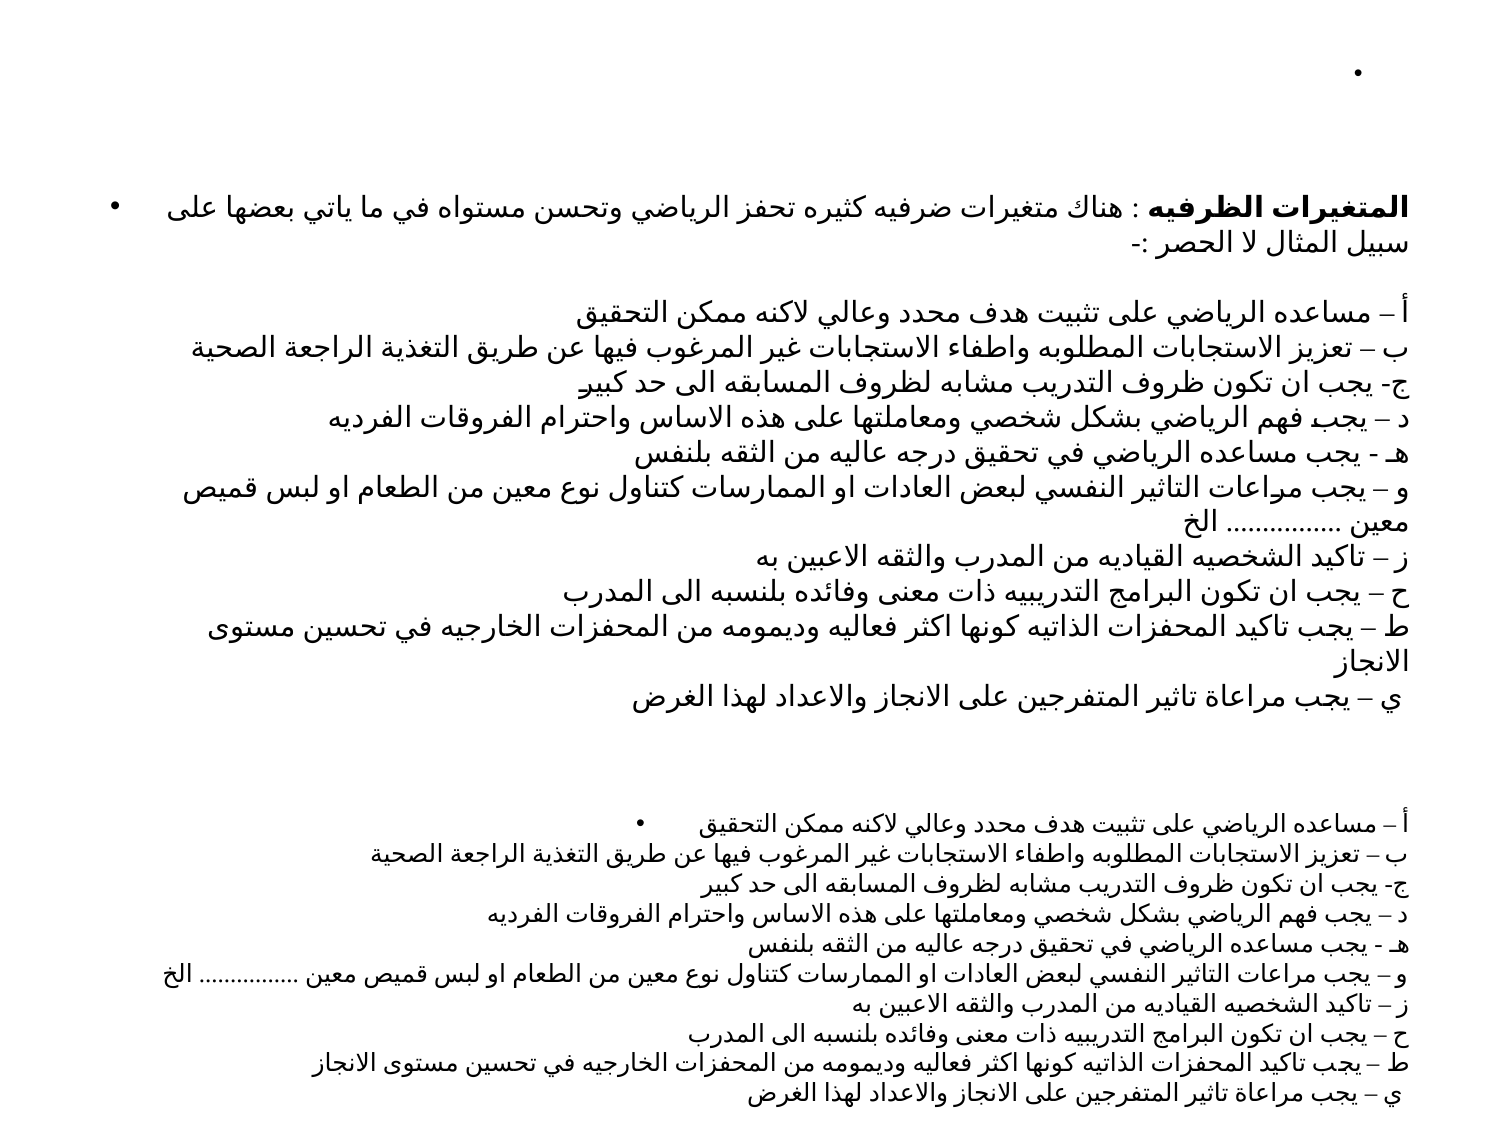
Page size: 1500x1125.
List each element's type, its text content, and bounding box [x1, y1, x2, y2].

list المتغيرات الظرفيه : هناك متغيرات ضرفيه كثيره تحفز الرياضي وتحسن مستواه في ما ياتي بعضها على سبيل المثال لا الحصر :- أ – مساعده الرياضي على تثبيت هدف محدد وعالي لاكنه ممكن التحقيق ب – تعزيز الاستجابات المطلوبه واطفاء الاستجابات غير المرغوب فيها عن طريق التغذية الراجعة الصحية ج- يجب ان تكون ظروف التدريب مشابه لظروف المسابقه الى حد كبير د – يجب فهم الرياضي بشكل شخصي ومعاملتها على هذه الاساس واحترام الفروقات الفرديه هـ - يجب مساعده الرياضي في تحقيق درجه عاليه من الثقه بلنفس و – يجب مراعات التاثير النفسي لبعض العادات او الممارسات كتناول نوع معين من الطعام او لبس قميص معين ................ الخ ز – تاكيد الشخصيه القياديه من المدرب والثقه الاعبين به ح – يجب ان تكون البرامج التدريبيه ذات معنى وفائده بلنسبه الى المدرب ط – يجب تاكيد المحفزات الذاتيه كونها اكثر فعاليه وديمومه من المحفزات الخارجيه في تحسين مستوى الانجاز ي – يجب مراعاة تاثير المتفرجين على الانجاز والاعداد لهذا الغرض أ – مساعده الرياضي على تثبيت هدف محدد وعالي لاكنه ممكن التحقيق ب – تعزيز الاستجابات المطلوبه واطفاء الاستجابات غير المرغوب فيها عن طريق التغذية الراجعة الصحية ج- يجب ان تكون ظروف التدريب مشابه لظروف المسابقه الى حد كبير د – يجب فهم الرياضي بشكل شخصي ومعاملتها على هذه الاساس واحترام الفروقات الفرديه هـ - يجب مساعده الرياضي في تحقيق درجه عاليه من الثقه بلنفس و – يجب مراعات التاثير النفسي لبعض العادات او الممارسات كتناول نوع معين من الطعام او لبس قميص معين ................ الخ ز – تاكيد الشخصيه القياديه من المدرب والثقه الاعبين به ح – يجب ان تكون البرامج التدريبيه ذات معنى وفائده بلنسبه الى المدرب ط – يجب تاكيد المحفزات الذاتيه كونها اكثر فعاليه وديمومه من المحفزات الخارجيه في تحسين مستوى الانجاز ي – يجب مراعاة تاثير المتفرجين على الانجاز والاعداد لهذا الغرض [75, 50, 1425, 1005]
